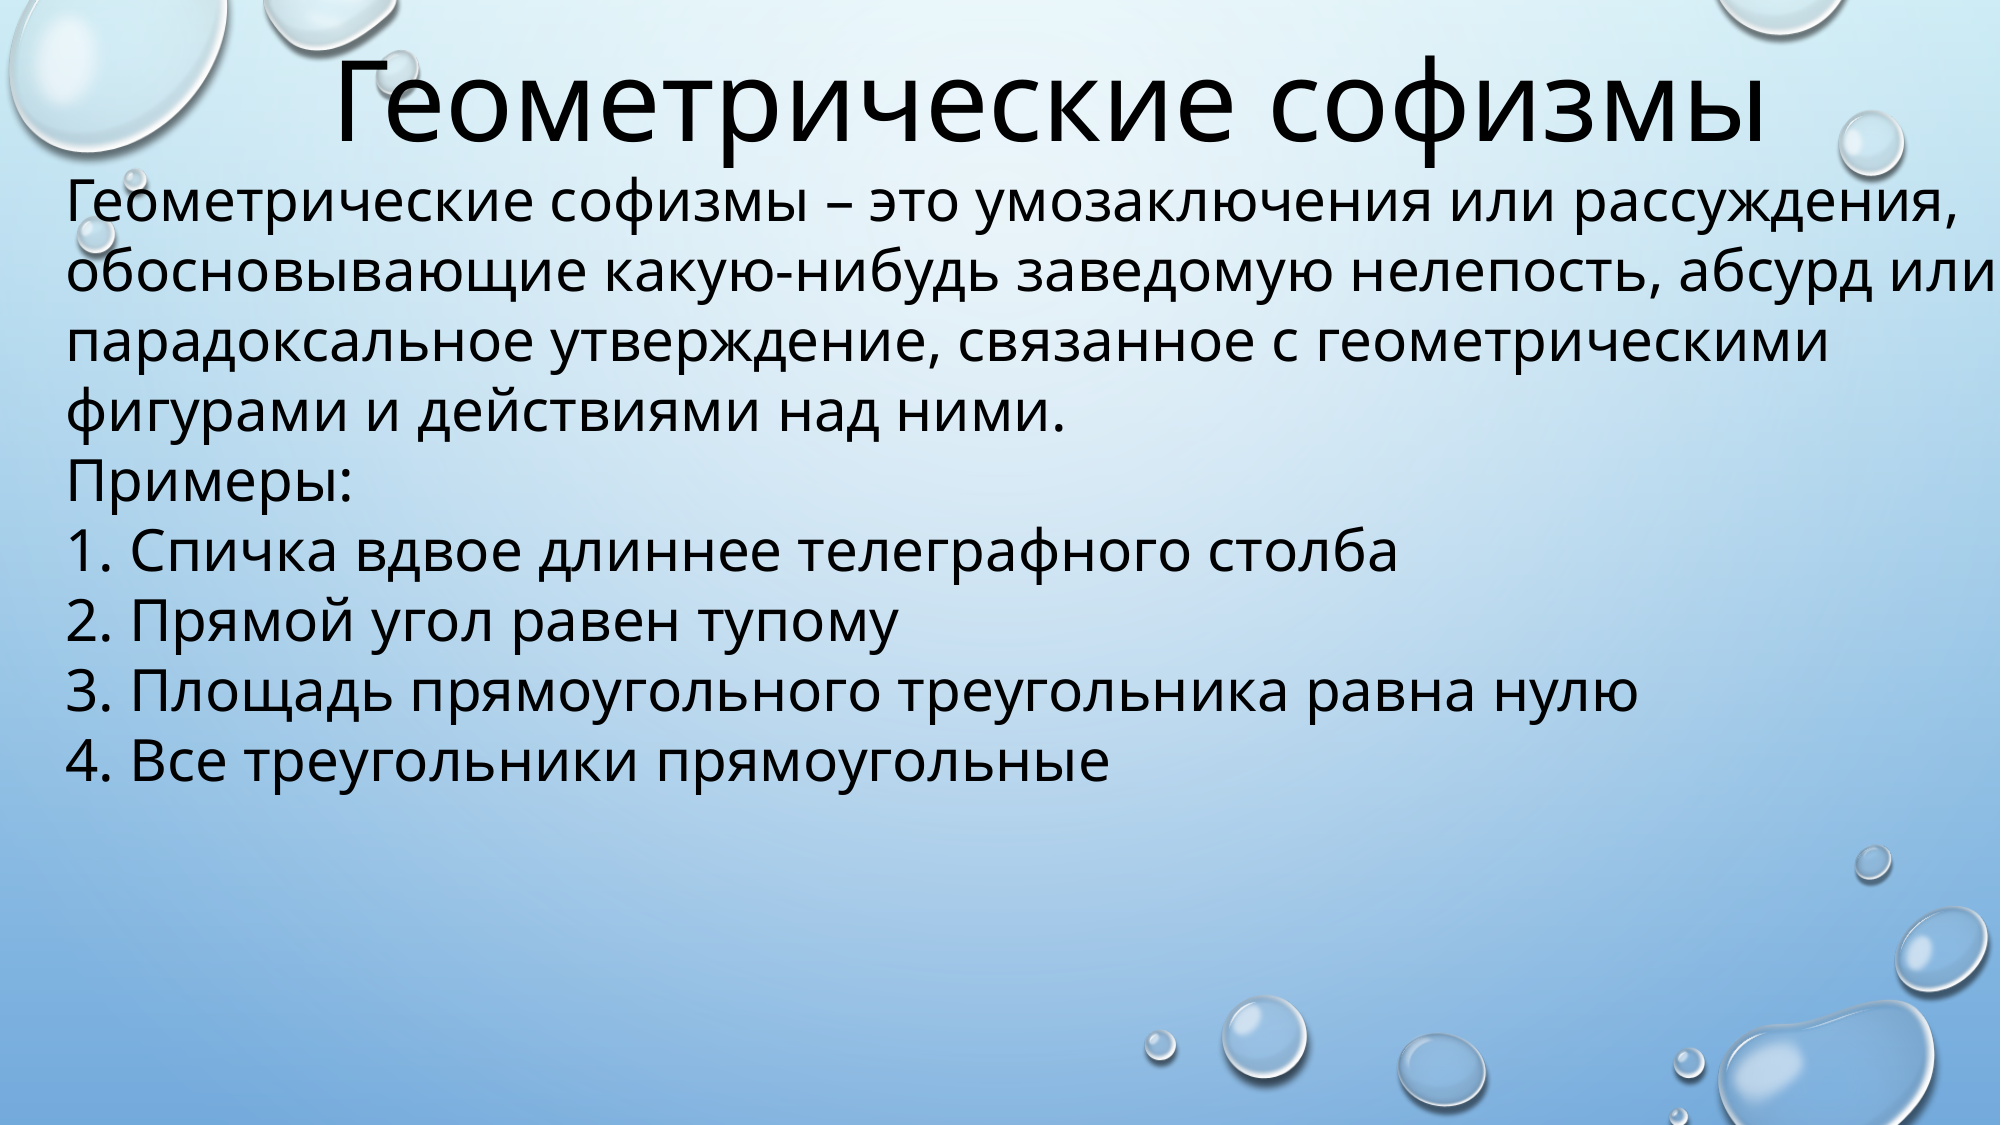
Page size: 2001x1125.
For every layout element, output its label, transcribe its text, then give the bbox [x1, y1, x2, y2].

text_box Геометрические софизмы Геометрические софизмы – это умозаключения или рассуждения, обосновывающие какую-нибудь заведомую нелепость, абсурд или парадоксальное утверждение, связанное с геометрическими фигурами и действиями над ними. Примеры: 1. Спичка вдвое длиннее телеграфного столба 2. Прямой угол равен тупому 3. Площадь прямоугольного треугольника равна нулю 4. Все треугольники прямоугольные [50, 21, 2000, 846]
picture [0, 0, 2000, 1125]
